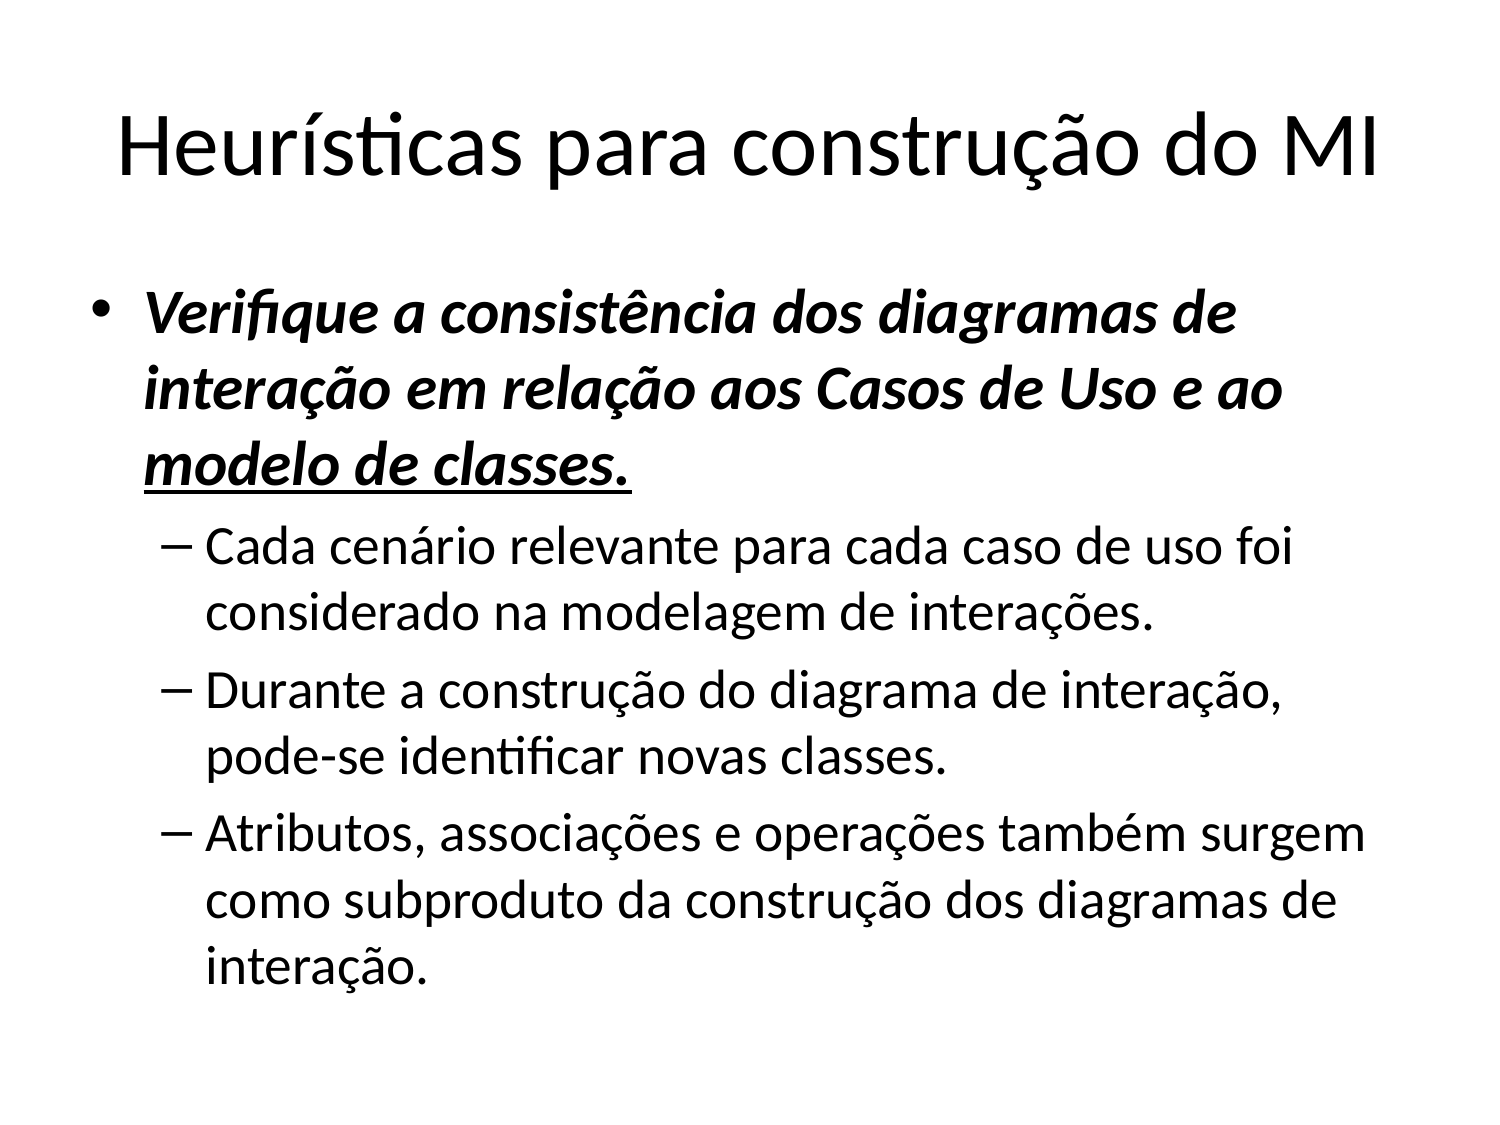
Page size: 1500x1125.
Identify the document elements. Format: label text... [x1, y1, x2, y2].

title Heurísticas para construção do MI [75, 45, 1425, 233]
list Verifique a consistência dos diagramas de interação em relação aos Casos de Uso e ao modelo de classes. Cada cenário relevante para cada caso de uso foi considerado na modelagem de interações. Durante a construção do diagrama de interação, pode-se identificar novas classes. Atributos, associações e operações também surgem como subproduto da construção dos diagramas de interação. [75, 262, 1425, 1005]
